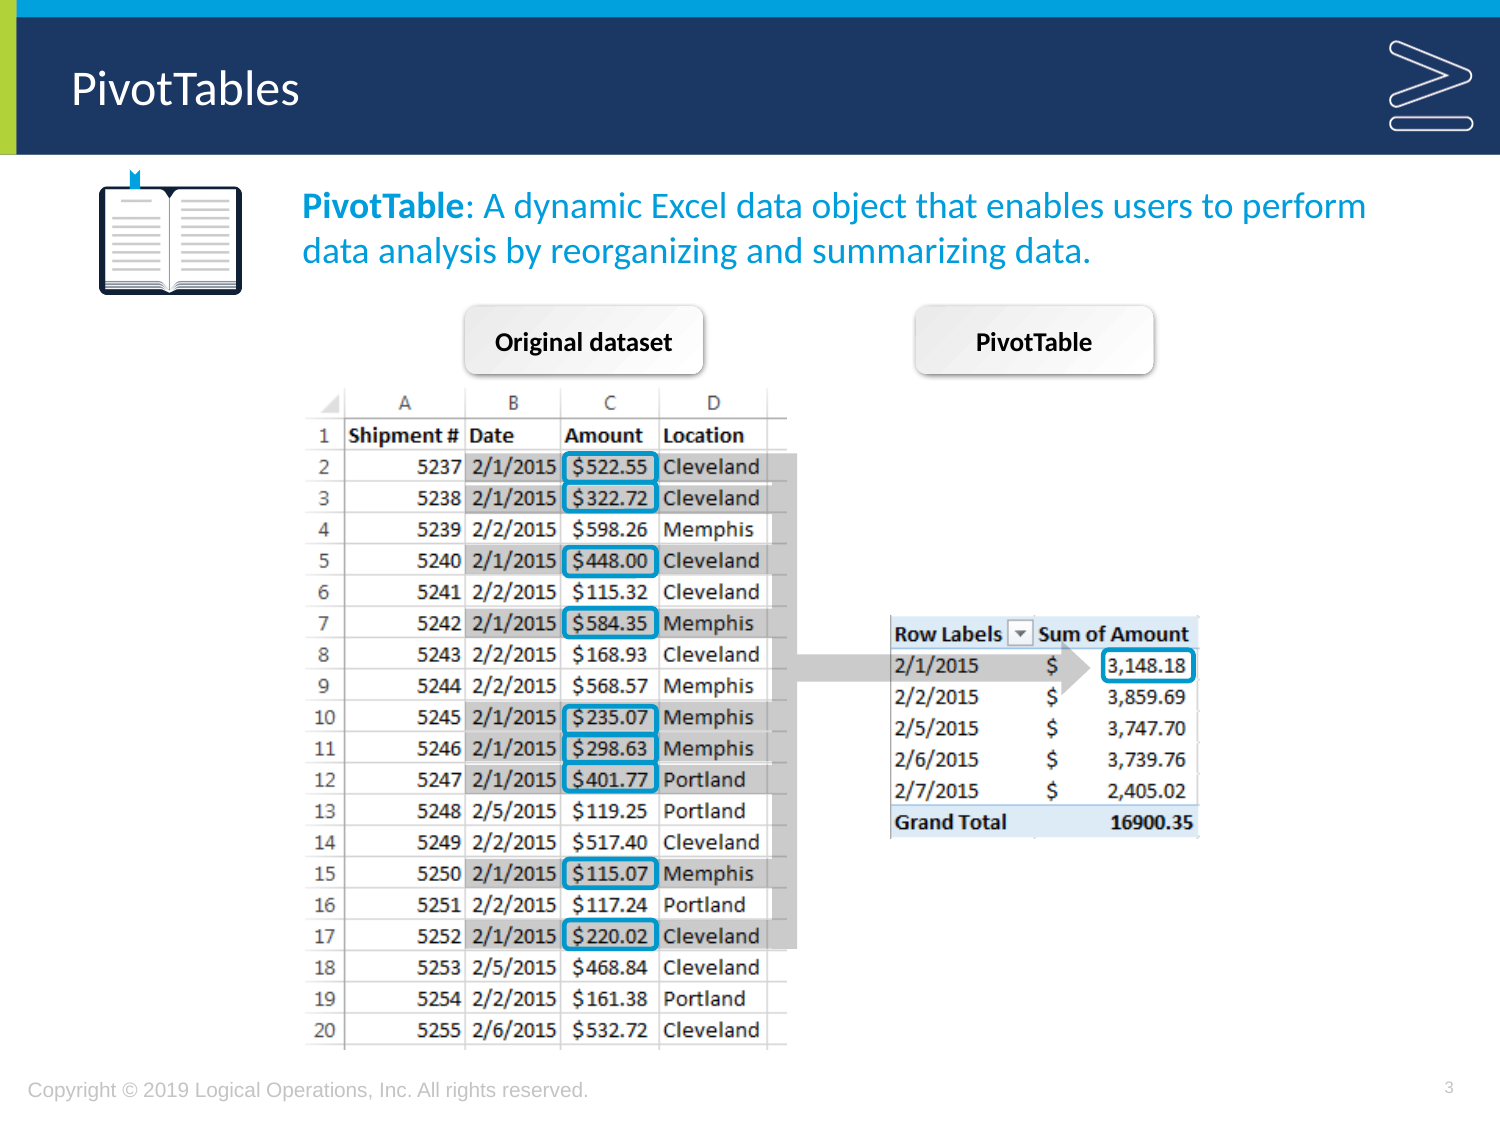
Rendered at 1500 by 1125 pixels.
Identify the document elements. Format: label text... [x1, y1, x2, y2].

picture [1350, 18, 1500, 155]
picture [99, 169, 242, 295]
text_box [305, 306, 1201, 1051]
slide_number 3 [1118, 1057, 1469, 1118]
picture [0, 0, 56, 155]
title PivotTables [56, 16, 1350, 155]
list PivotTable: A dynamic Excel data object that enables users to perform data analysis by reorganizing and summarizing data. [287, 173, 1425, 299]
